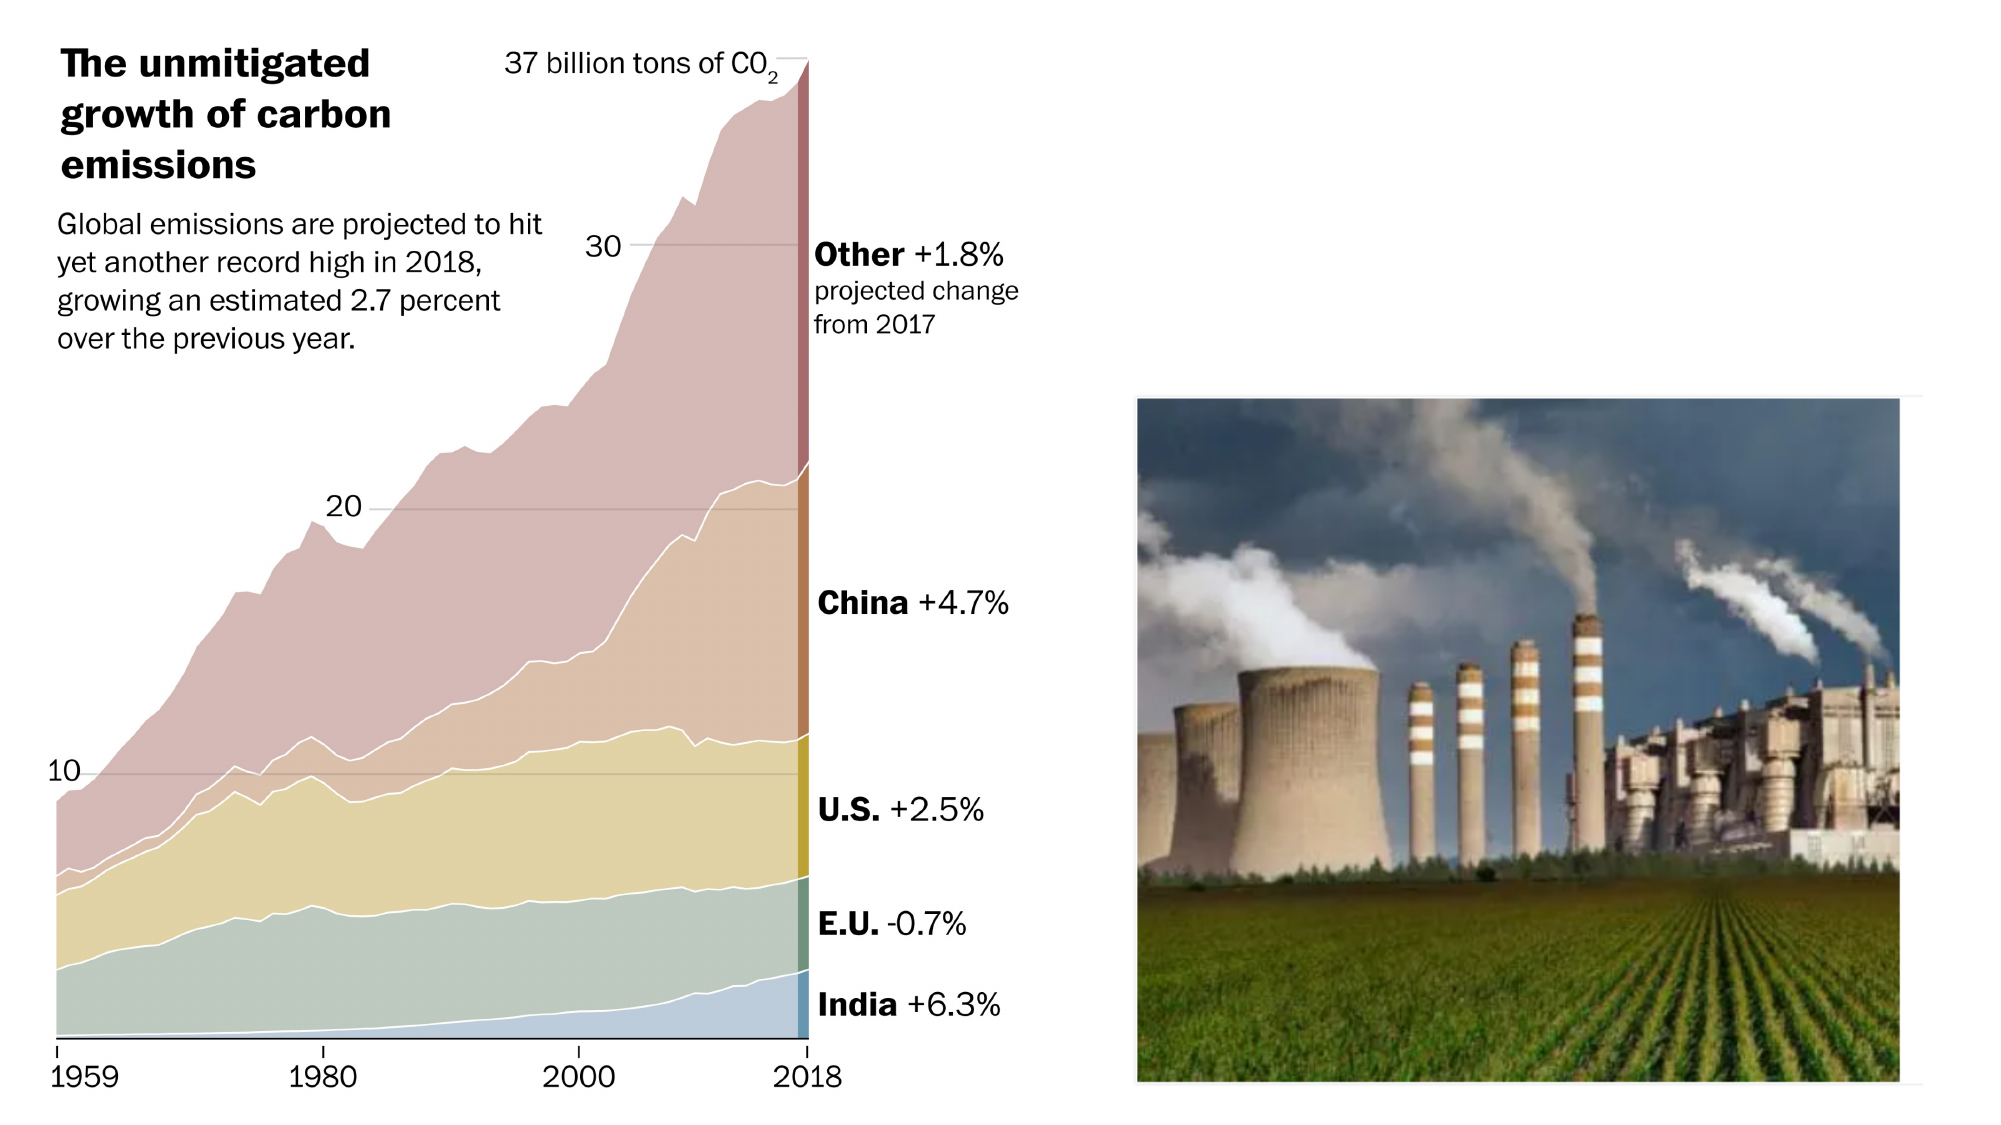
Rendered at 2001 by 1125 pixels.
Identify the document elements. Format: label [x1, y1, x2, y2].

picture [1115, 386, 1923, 1098]
picture [46, 22, 1023, 1108]
